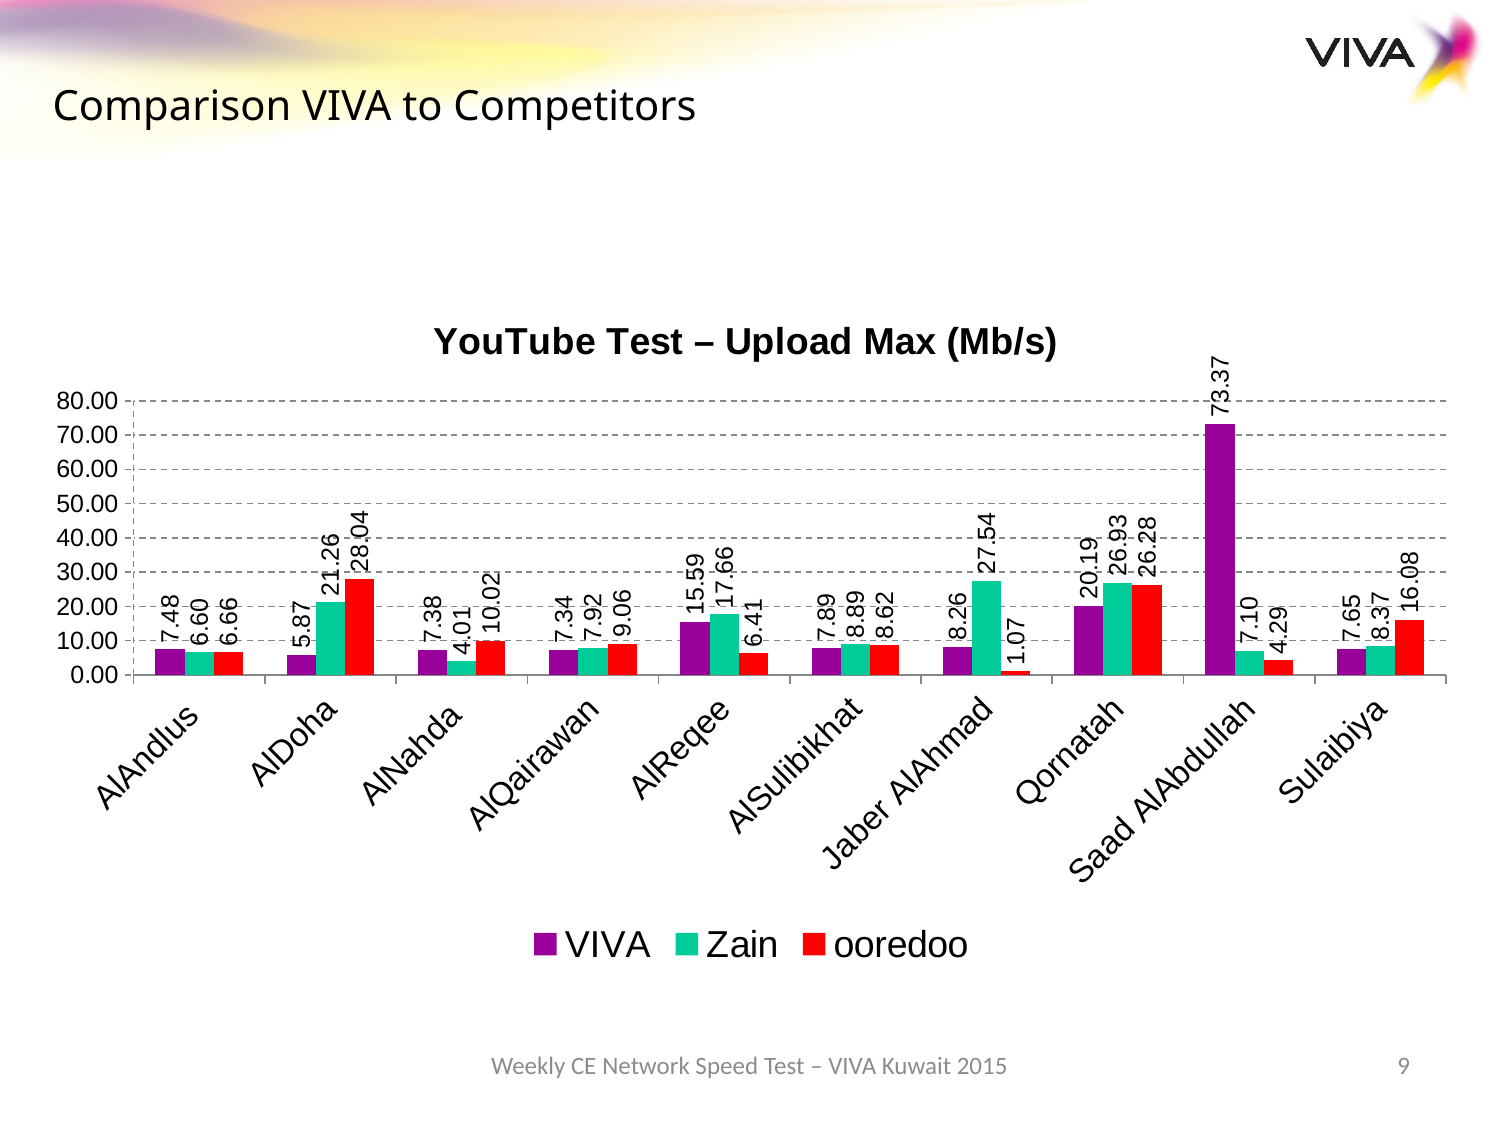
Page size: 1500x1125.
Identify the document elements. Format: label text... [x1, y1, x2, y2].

text_box Weekly CE Network Speed Test – VIVA Kuwait 2015 [205, 1042, 1074, 1103]
chart [27, 287, 1476, 974]
text_box 9 [1074, 1042, 1425, 1103]
picture [1300, 12, 1485, 105]
picture [0, 0, 1089, 160]
text_box Comparison VIVA to Competitors [37, 24, 1278, 184]
